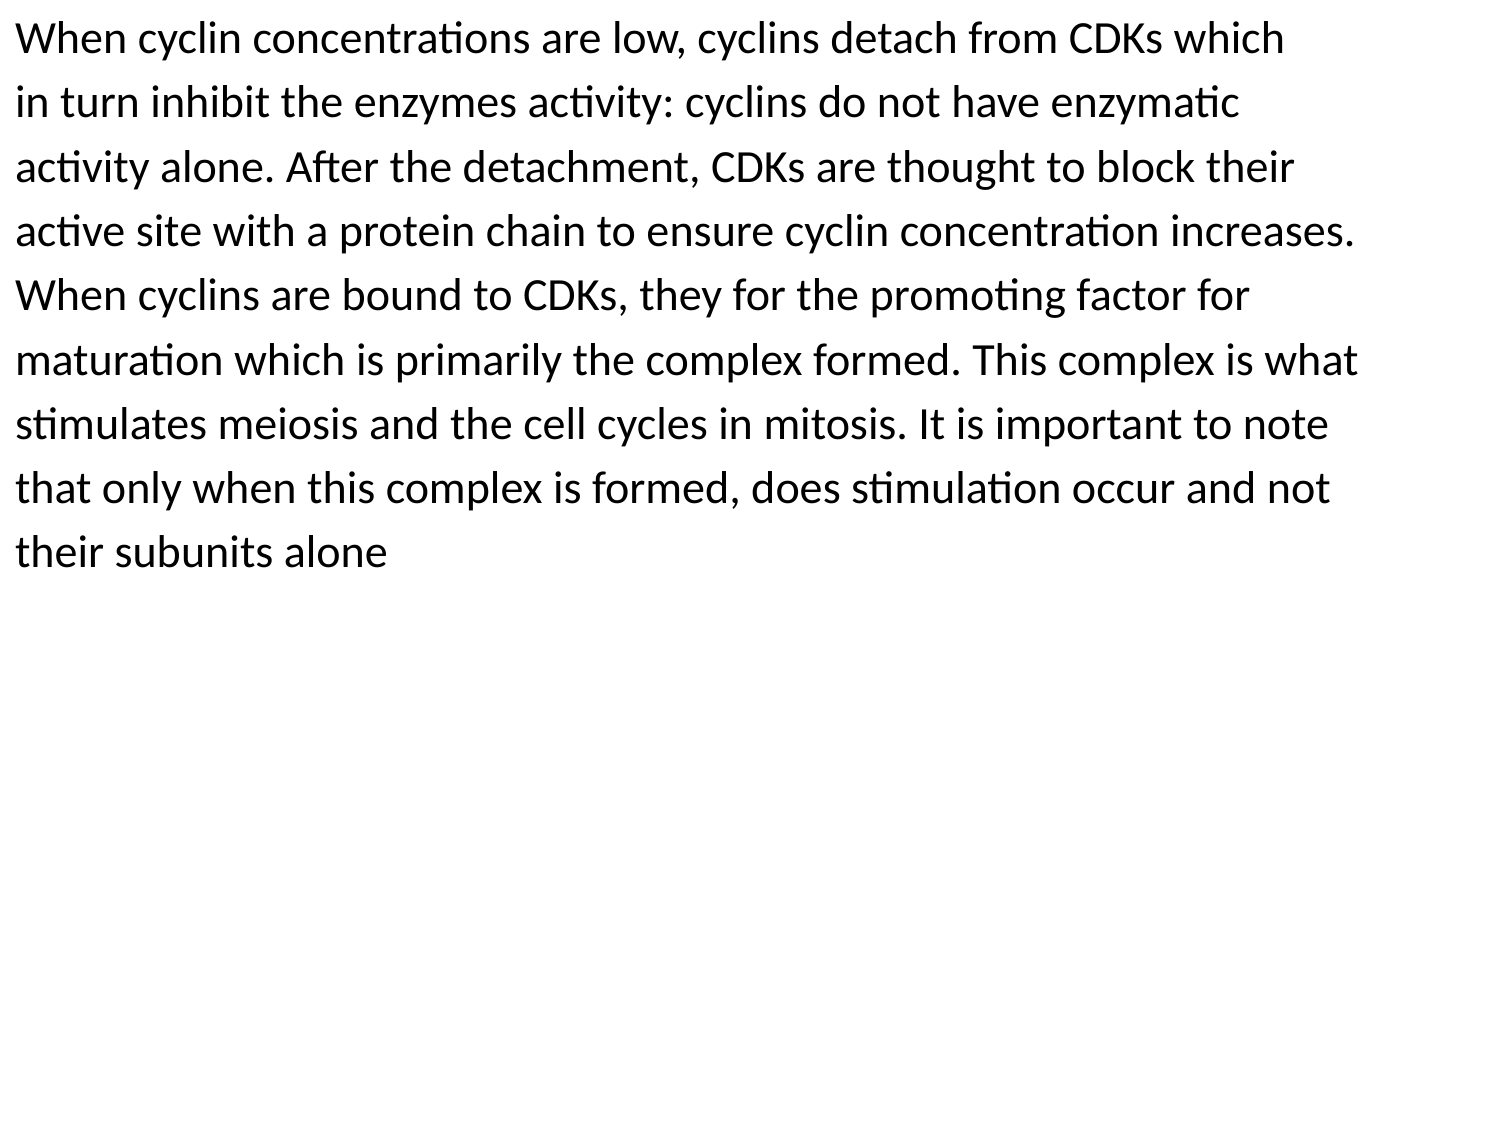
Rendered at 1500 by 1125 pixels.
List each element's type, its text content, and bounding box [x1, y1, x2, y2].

list When cyclin concentrations are low, cyclins detach from CDKs which in turn inhibit the enzymes activity: cyclins do not have enzymatic activity alone. After the detachment, CDKs are thought to block their active site with a protein chain to ensure cyclin concentration increases. When cyclins are bound to CDKs, they for the promoting factor for maturation which is primarily the complex formed. This complex is what stimulates meiosis and the cell cycles in mitosis. It is important to note that only when this complex is formed, does stimulation occur and not their subunits alone [0, 0, 1500, 728]
